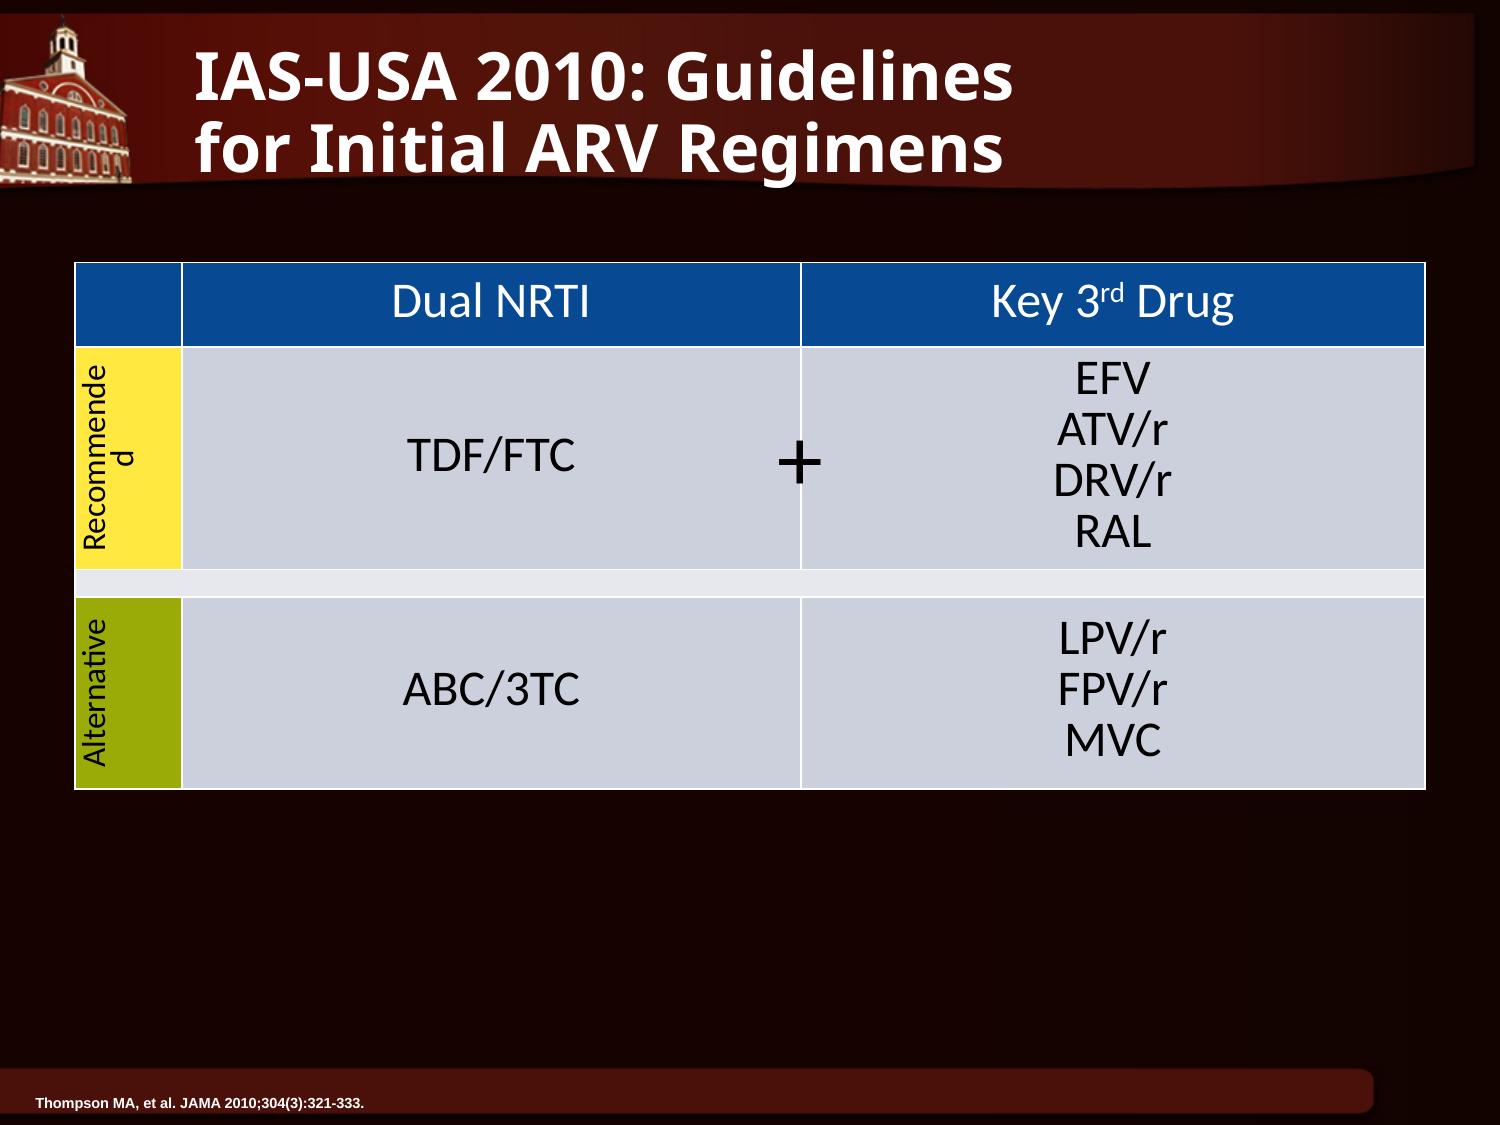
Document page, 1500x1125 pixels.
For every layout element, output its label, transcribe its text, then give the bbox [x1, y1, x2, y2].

table_cell [76, 570, 1424, 596]
table_cell Alternative [76, 598, 181, 788]
table_cell EFV ATV/r DRV/r RAL [802, 348, 1424, 569]
table_header Key 3rd Drug [802, 263, 1424, 346]
table_cell LPV/r FPV/r MVC [802, 598, 1424, 788]
picture [0, 0, 1500, 1125]
table_cell Recommended [76, 348, 181, 569]
table_cell ABC/3TC [183, 598, 800, 788]
text_box Thompson MA, et al. JAMA 2010;304(3):321-333. [20, 1086, 1392, 1119]
table_header Dual NRTI [183, 263, 800, 346]
table_header [76, 263, 181, 346]
table_cell TDF/FTC [183, 348, 800, 569]
text_box + [754, 392, 847, 518]
title IAS-USA 2010: Guidelines for Initial ARV Regimens [179, 21, 1425, 210]
